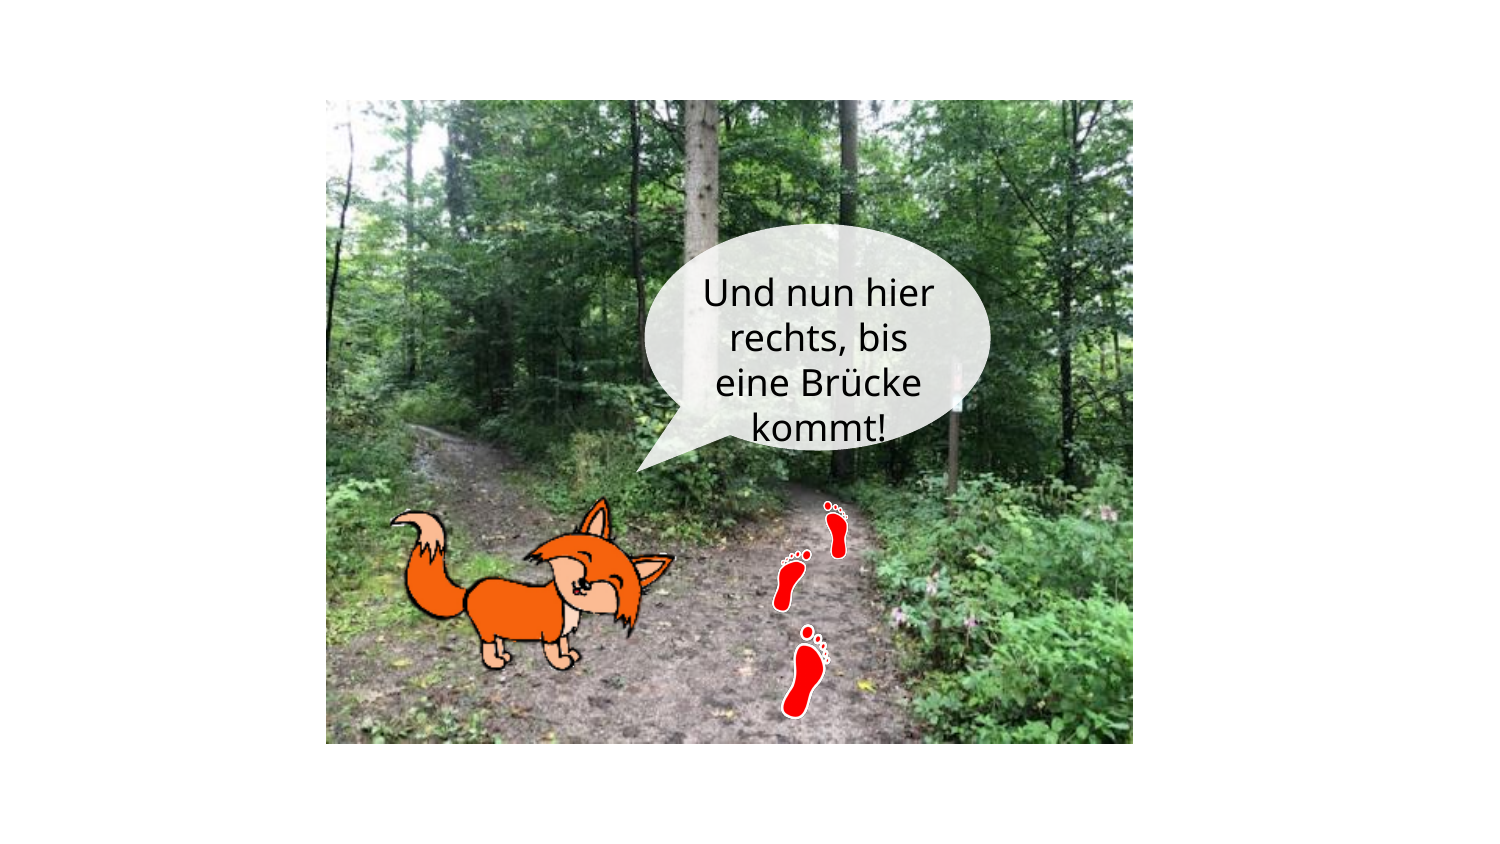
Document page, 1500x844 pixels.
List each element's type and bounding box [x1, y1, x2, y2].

text_box [326, 100, 1133, 744]
